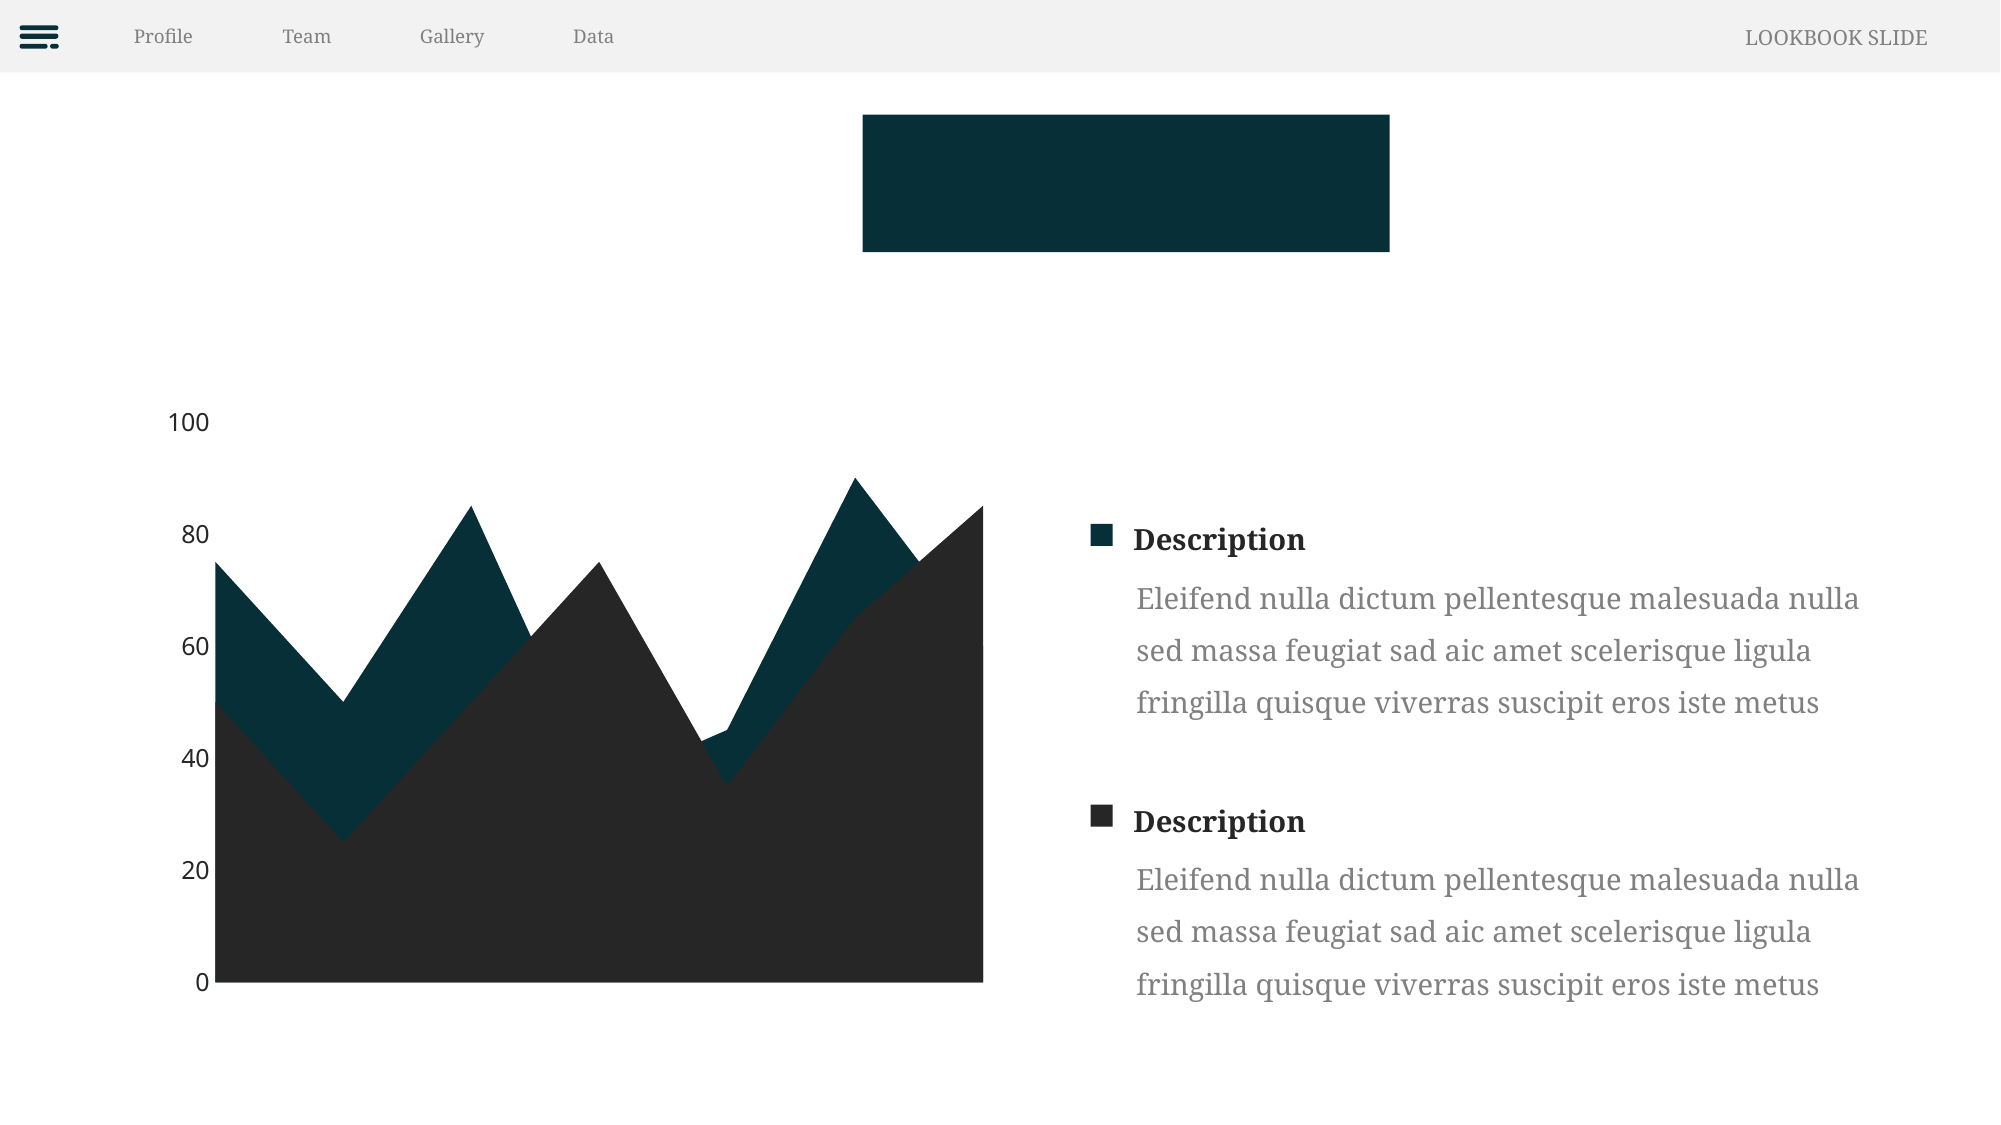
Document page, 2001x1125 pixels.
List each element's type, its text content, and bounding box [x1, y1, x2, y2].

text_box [0, 0, 2001, 73]
text_box Description [1133, 504, 1306, 557]
text_box Eleifend nulla dictum pellentesque malesuada nulla sed massa feugiat sad aic amet scelerisque ligula fringilla quisque viverras suscipit eros iste metus [1136, 562, 1866, 720]
text_box Description [1133, 785, 1306, 838]
text_box [1089, 523, 1114, 547]
chart [150, 392, 1001, 1012]
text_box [641, 114, 1390, 253]
text_box [1089, 804, 1114, 828]
text_box Eleifend nulla dictum pellentesque malesuada nulla sed massa feugiat sad aic amet scelerisque ligula fringilla quisque viverras suscipit eros iste metus [1136, 843, 1866, 1002]
